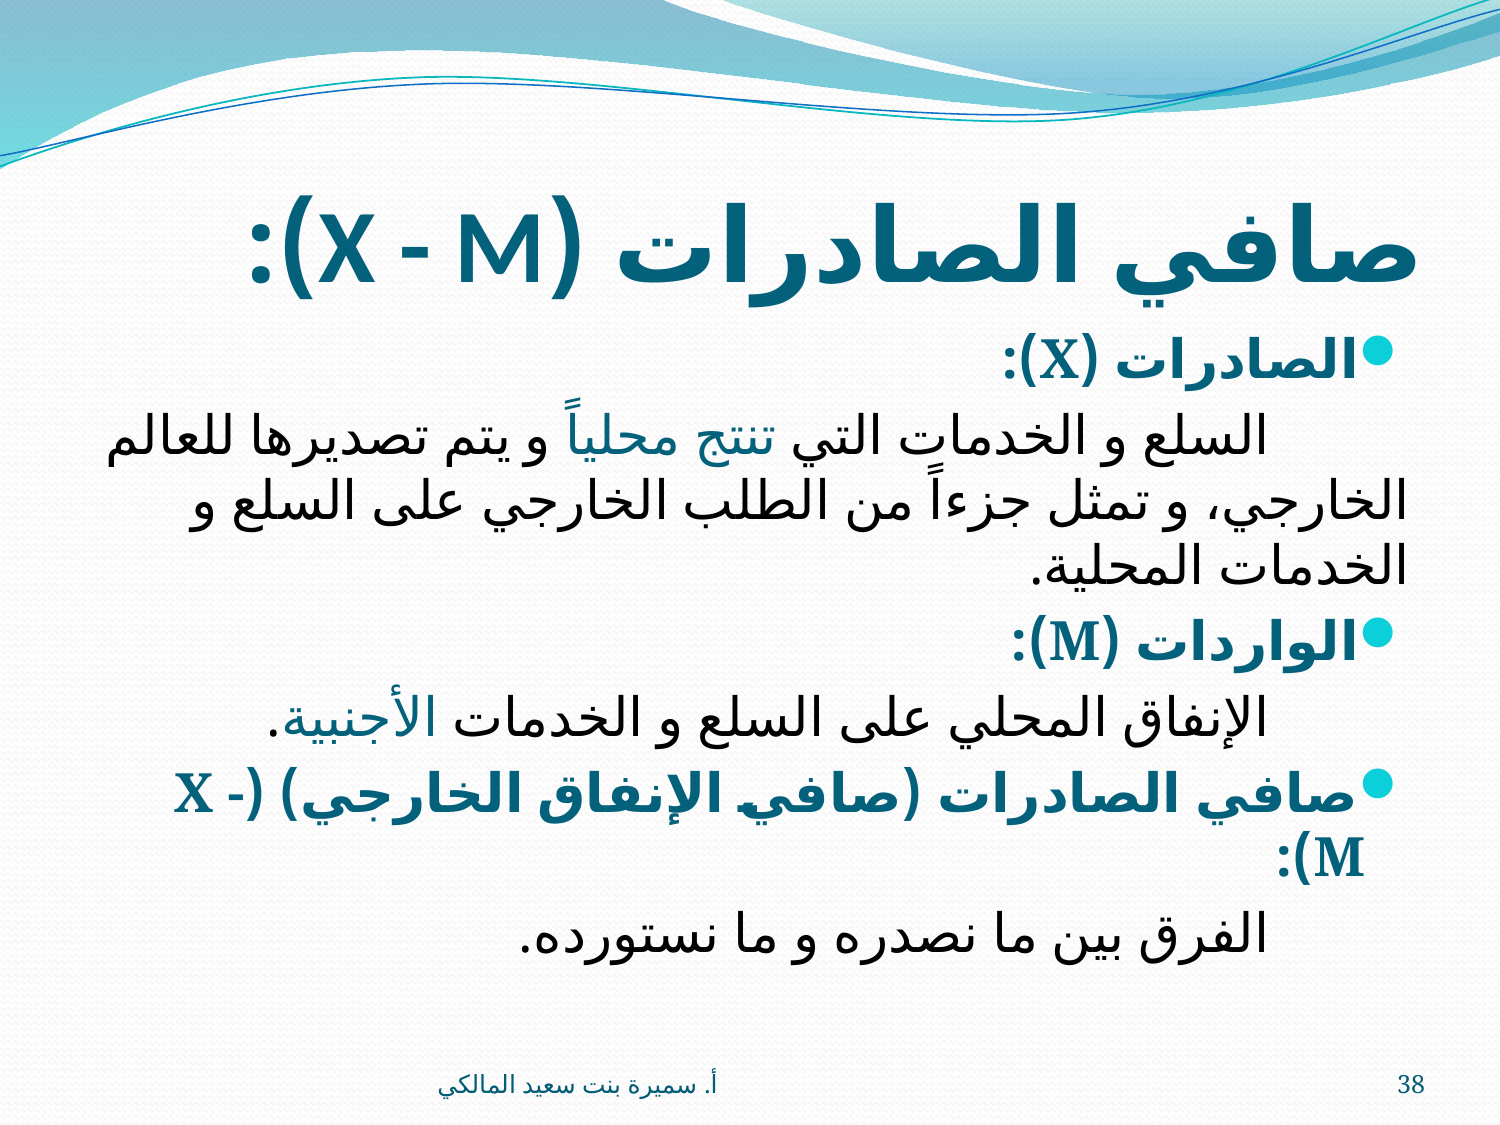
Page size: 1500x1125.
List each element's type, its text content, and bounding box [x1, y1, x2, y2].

title صافي الصادرات (X - M): [75, 115, 1425, 303]
list الصادرات (X): السلع و الخدمات التي تنتج محلياً و يتم تصديرها للعالم الخارجي، و تمثل جزءاً من الطلب الخارجي على السلع و الخدمات المحلية. الواردات (M): الإنفاق المحلي على السلع و الخدمات الأجنبية. صافي الصادرات (صافي الإنفاق الخارجي) (X - M): الفرق بين ما نصدره و ما نستورده. [75, 317, 1425, 1038]
slide_number 38 [1299, 1042, 1425, 1103]
footer أ. سميرة بنت سعيد المالكي [437, 1042, 988, 1103]
